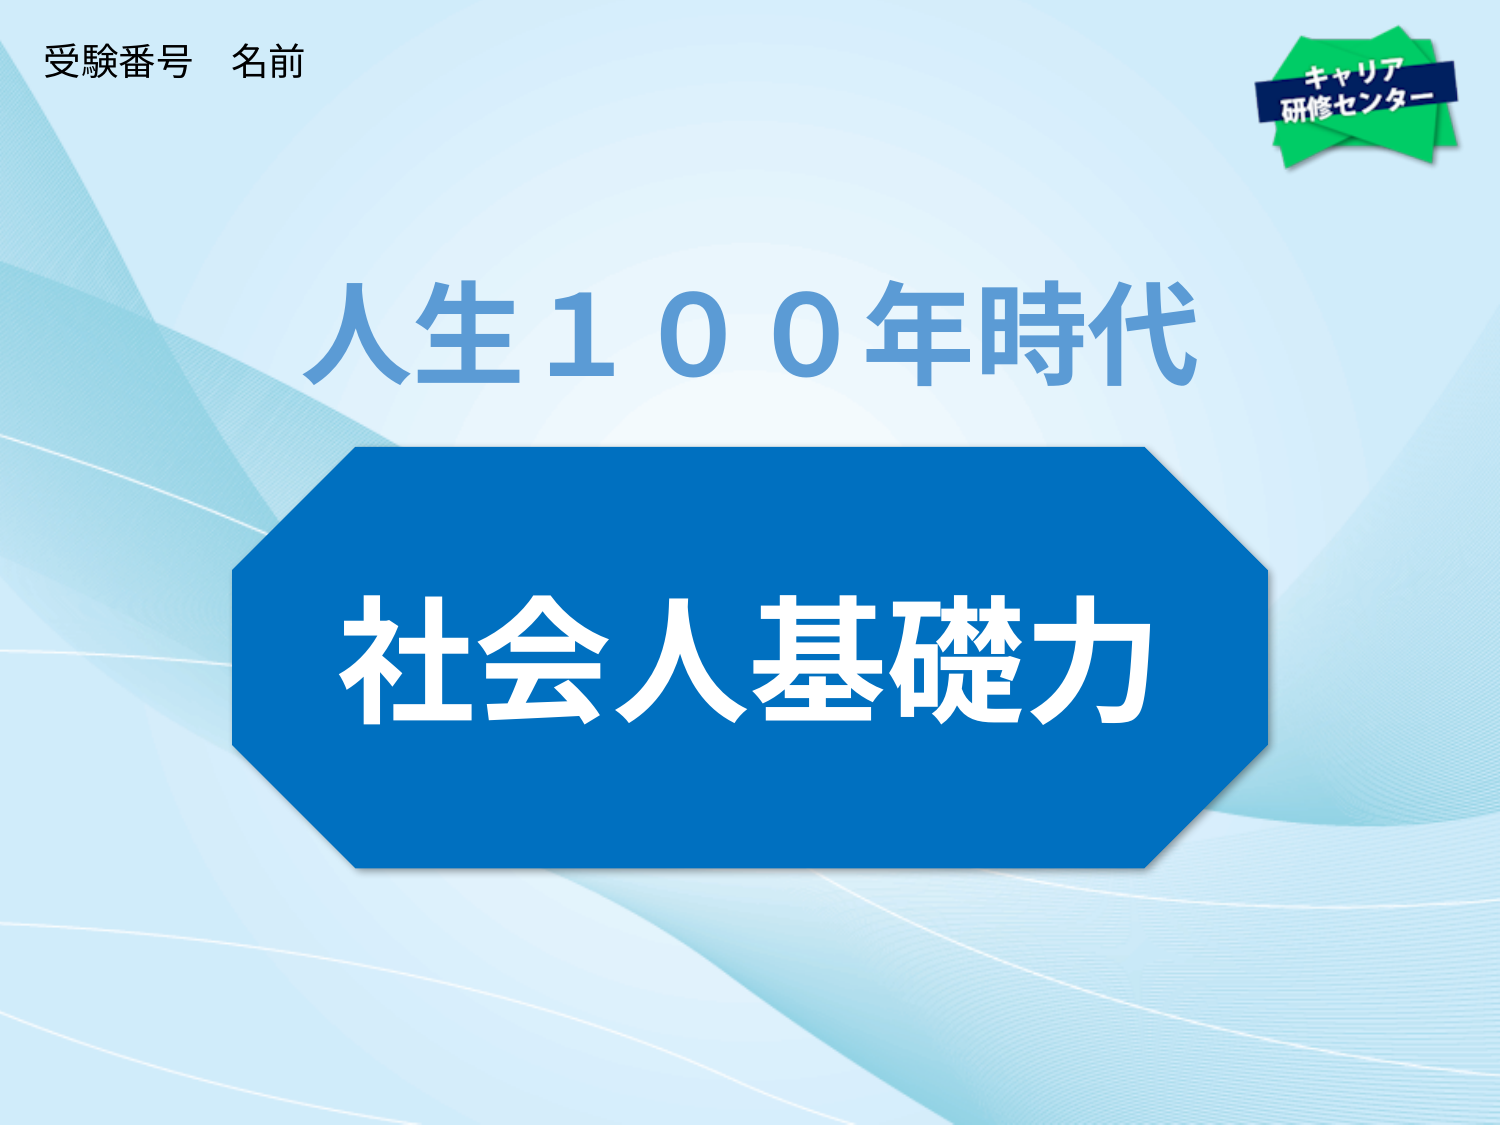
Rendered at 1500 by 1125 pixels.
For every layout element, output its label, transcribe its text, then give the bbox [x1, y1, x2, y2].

picture [0, 0, 1500, 1125]
text_box 人生１００年時代 [285, 256, 1215, 407]
text_box 社会人基礎力 [230, 445, 1269, 870]
text_box 受験番号 名前 [28, 30, 321, 91]
